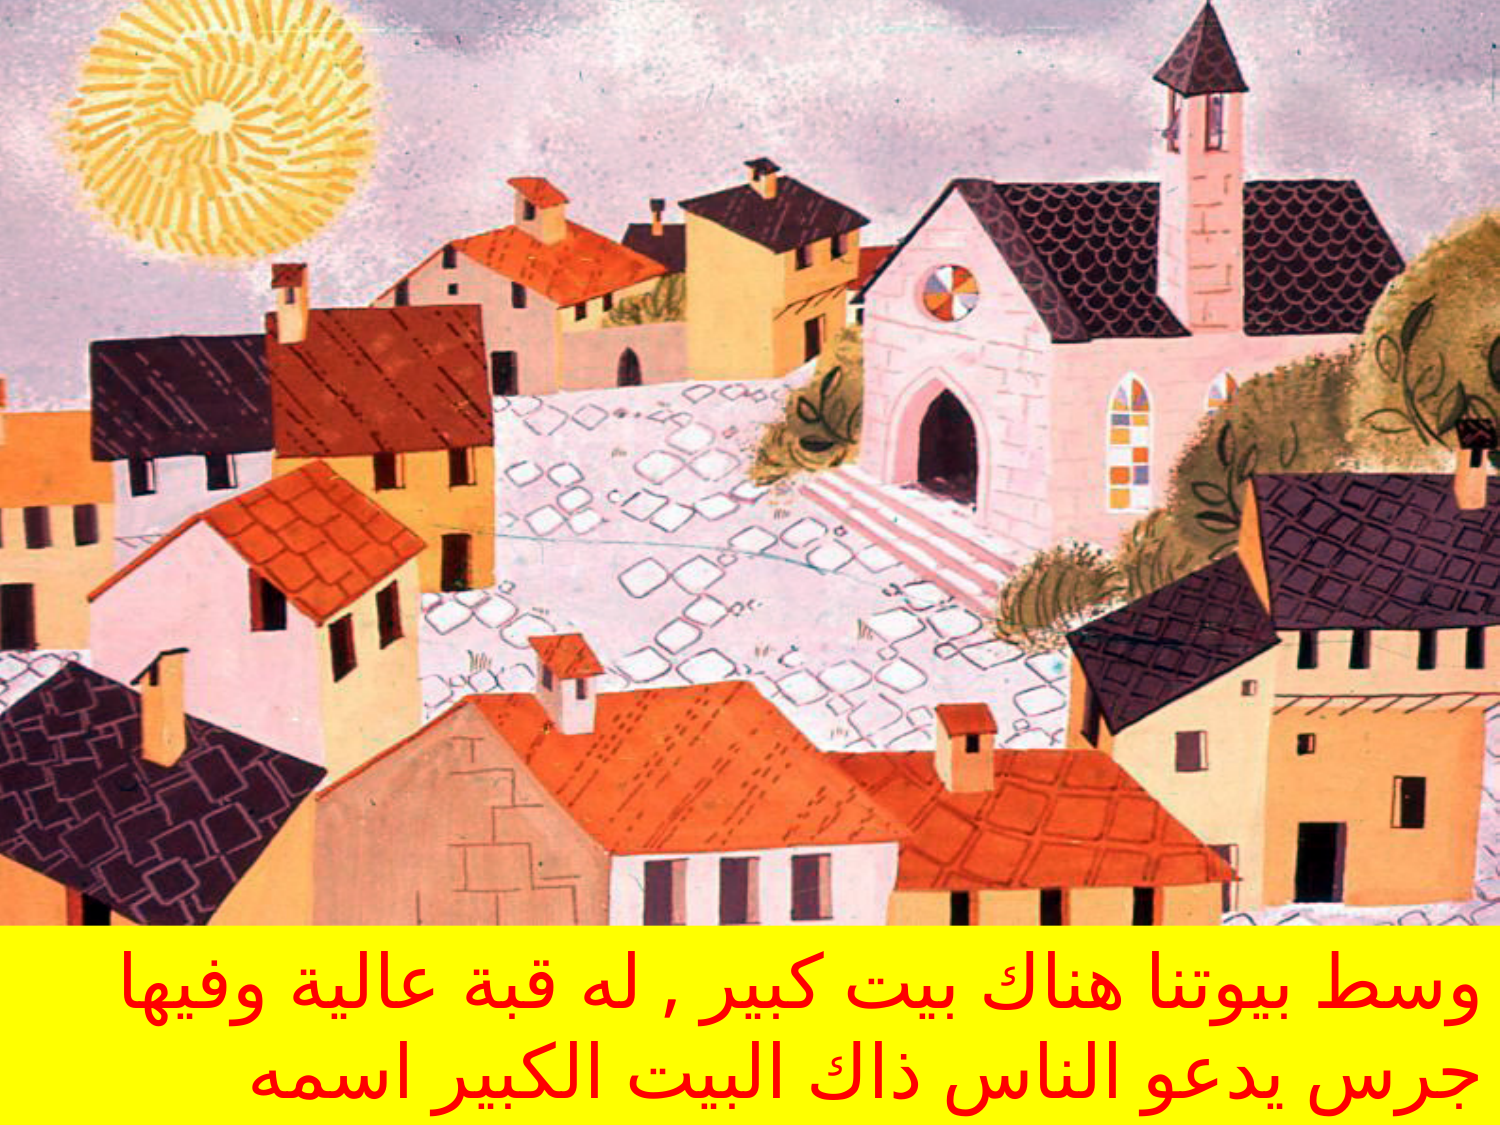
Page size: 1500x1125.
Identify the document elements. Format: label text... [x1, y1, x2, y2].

picture [0, 0, 1500, 927]
text_box وسط بيوتنا هناك بيت كبير , له قبة عالية وفيها جرس يدعو الناس ذاك البيت الكبير اسمه ”الكنيسة“ انها بيت الجميع. [0, 933, 1500, 1125]
